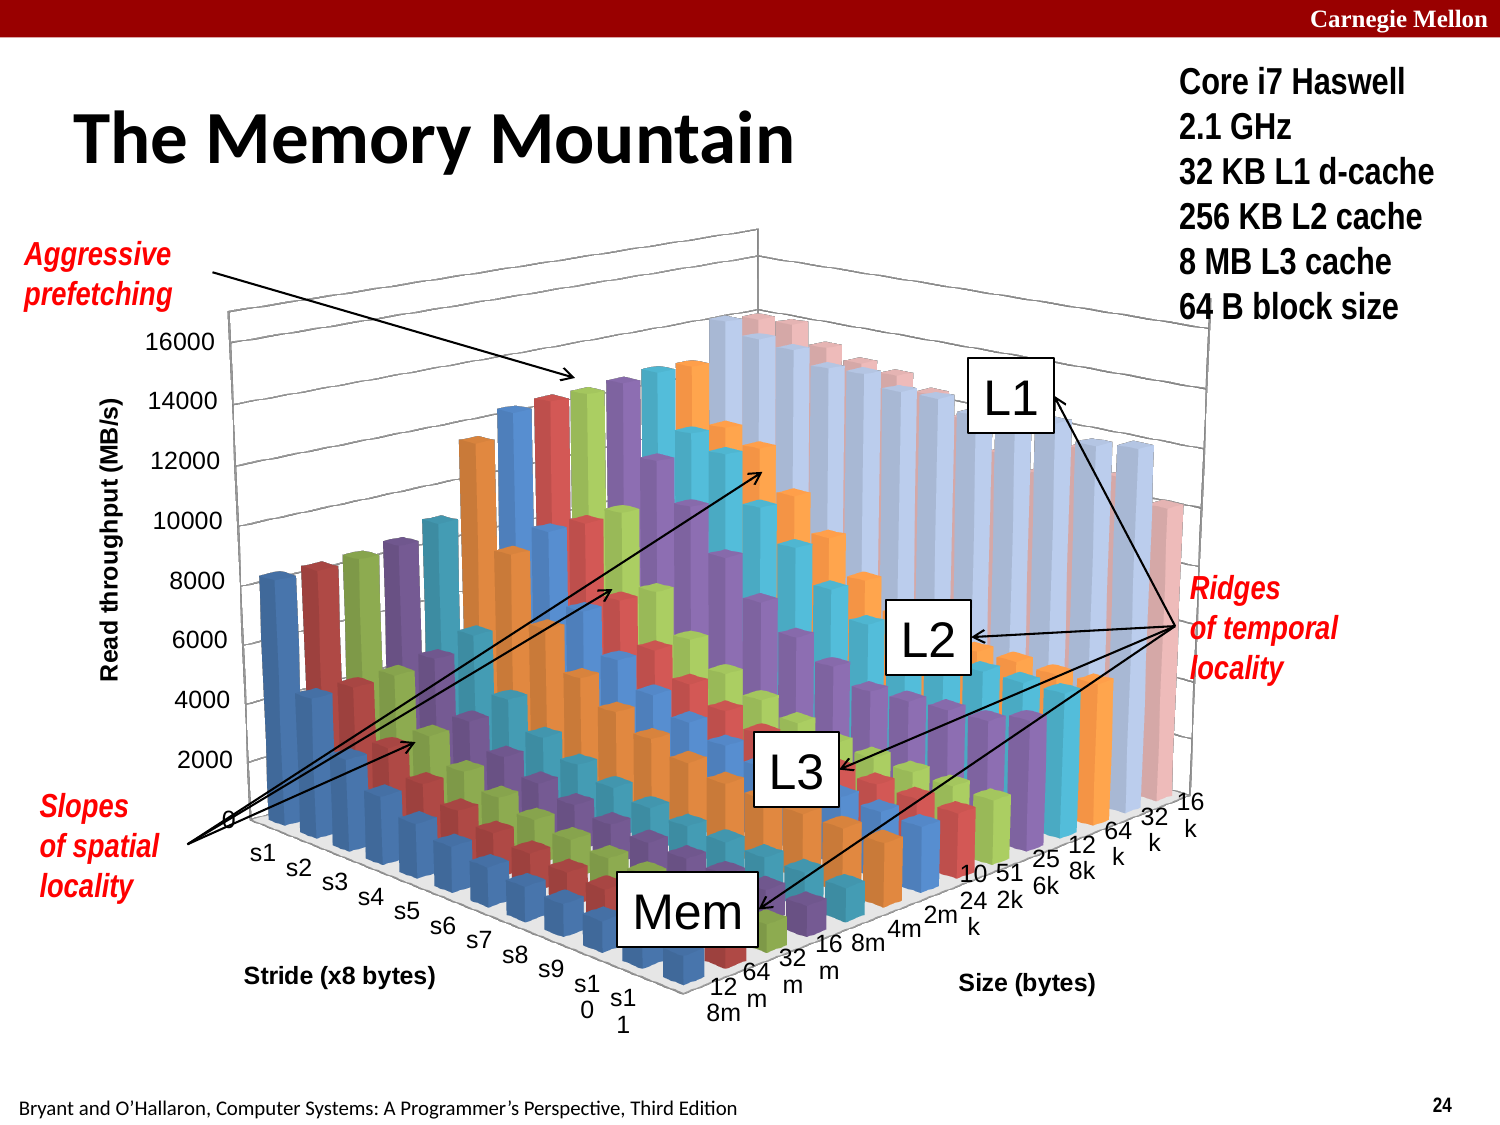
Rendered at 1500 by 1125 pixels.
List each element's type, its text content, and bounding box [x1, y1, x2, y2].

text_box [9, 224, 576, 379]
title The Memory Mountain [58, 71, 851, 143]
chart [46, 143, 1454, 1101]
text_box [24, 471, 629, 914]
text_box Core i7 Haswell 2.1 GHz 32 KB L1 d-cache 256 KB L2 cache 8 MB L3 cache 64 B block size [1164, 49, 1450, 143]
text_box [635, 367, 1401, 938]
